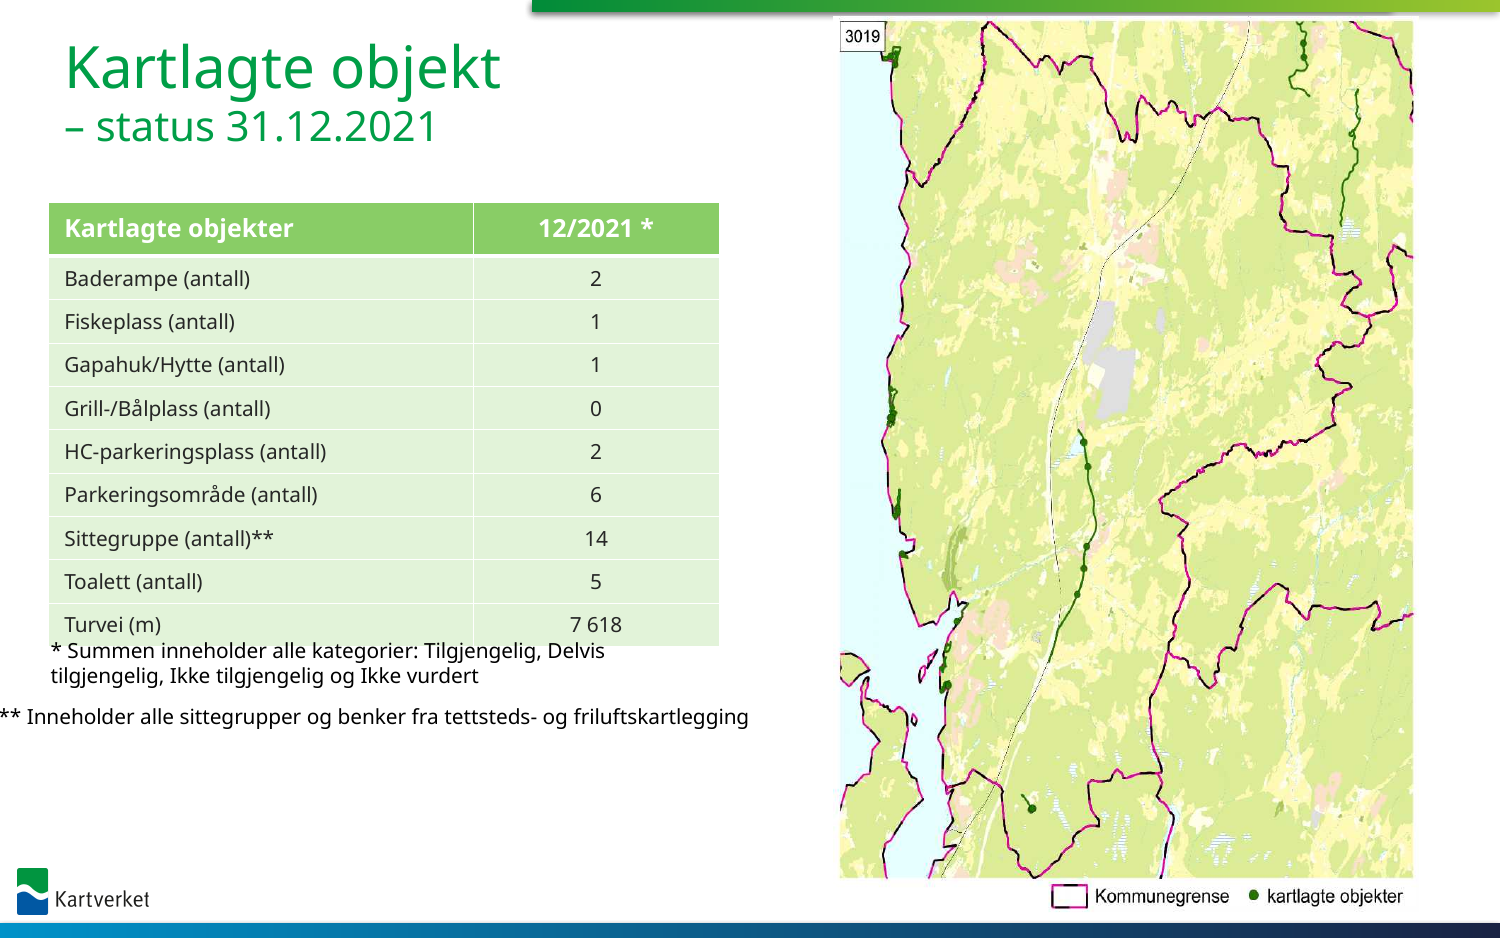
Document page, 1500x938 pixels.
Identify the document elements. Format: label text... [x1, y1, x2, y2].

table_cell 14 [474, 517, 719, 559]
text_box * Summen inneholder alle kategorier: Tilgjengelig, Delvis tilgjengelig, Ikke tilgjengelig og Ikke vurdert [35, 630, 721, 696]
table_cell Sittegruppe (antall)** [49, 517, 473, 559]
table_cell Fiskeplass (antall) [49, 300, 473, 343]
table_cell 0 [474, 387, 719, 429]
text_box ** Inneholder alle sittegrupper og benker fra tettsteds- og friluftskartlegging [0, 696, 765, 736]
table_header 12/2021 * [474, 203, 719, 254]
table_cell 6 [474, 474, 719, 516]
table_cell 2 [474, 258, 719, 299]
table_cell Grill-/Bålplass (antall) [49, 387, 473, 429]
table_cell 1 [474, 300, 719, 343]
table_cell 7 618 [474, 604, 719, 630]
table_cell HC-parkeringsplass (antall) [49, 430, 473, 473]
picture [833, 16, 1419, 913]
table_cell Parkeringsområde (antall) [49, 474, 473, 516]
table_cell Baderampe (antall) [49, 258, 473, 299]
table_header Kartlagte objekter [49, 203, 473, 254]
text_box Kartlagte objekt – status 31.12.2021 [49, 26, 828, 158]
table_cell 5 [474, 560, 719, 603]
table_cell Gapahuk/Hytte (antall) [49, 344, 473, 386]
table_cell Turvei (m) [49, 604, 473, 630]
text_box Kartlagte objekt – status 31.12.2021 [1424, 26, 1431, 158]
table_cell 2 [474, 430, 719, 473]
table_cell 1 [474, 344, 719, 386]
table_cell Toalett (antall) [49, 560, 473, 603]
